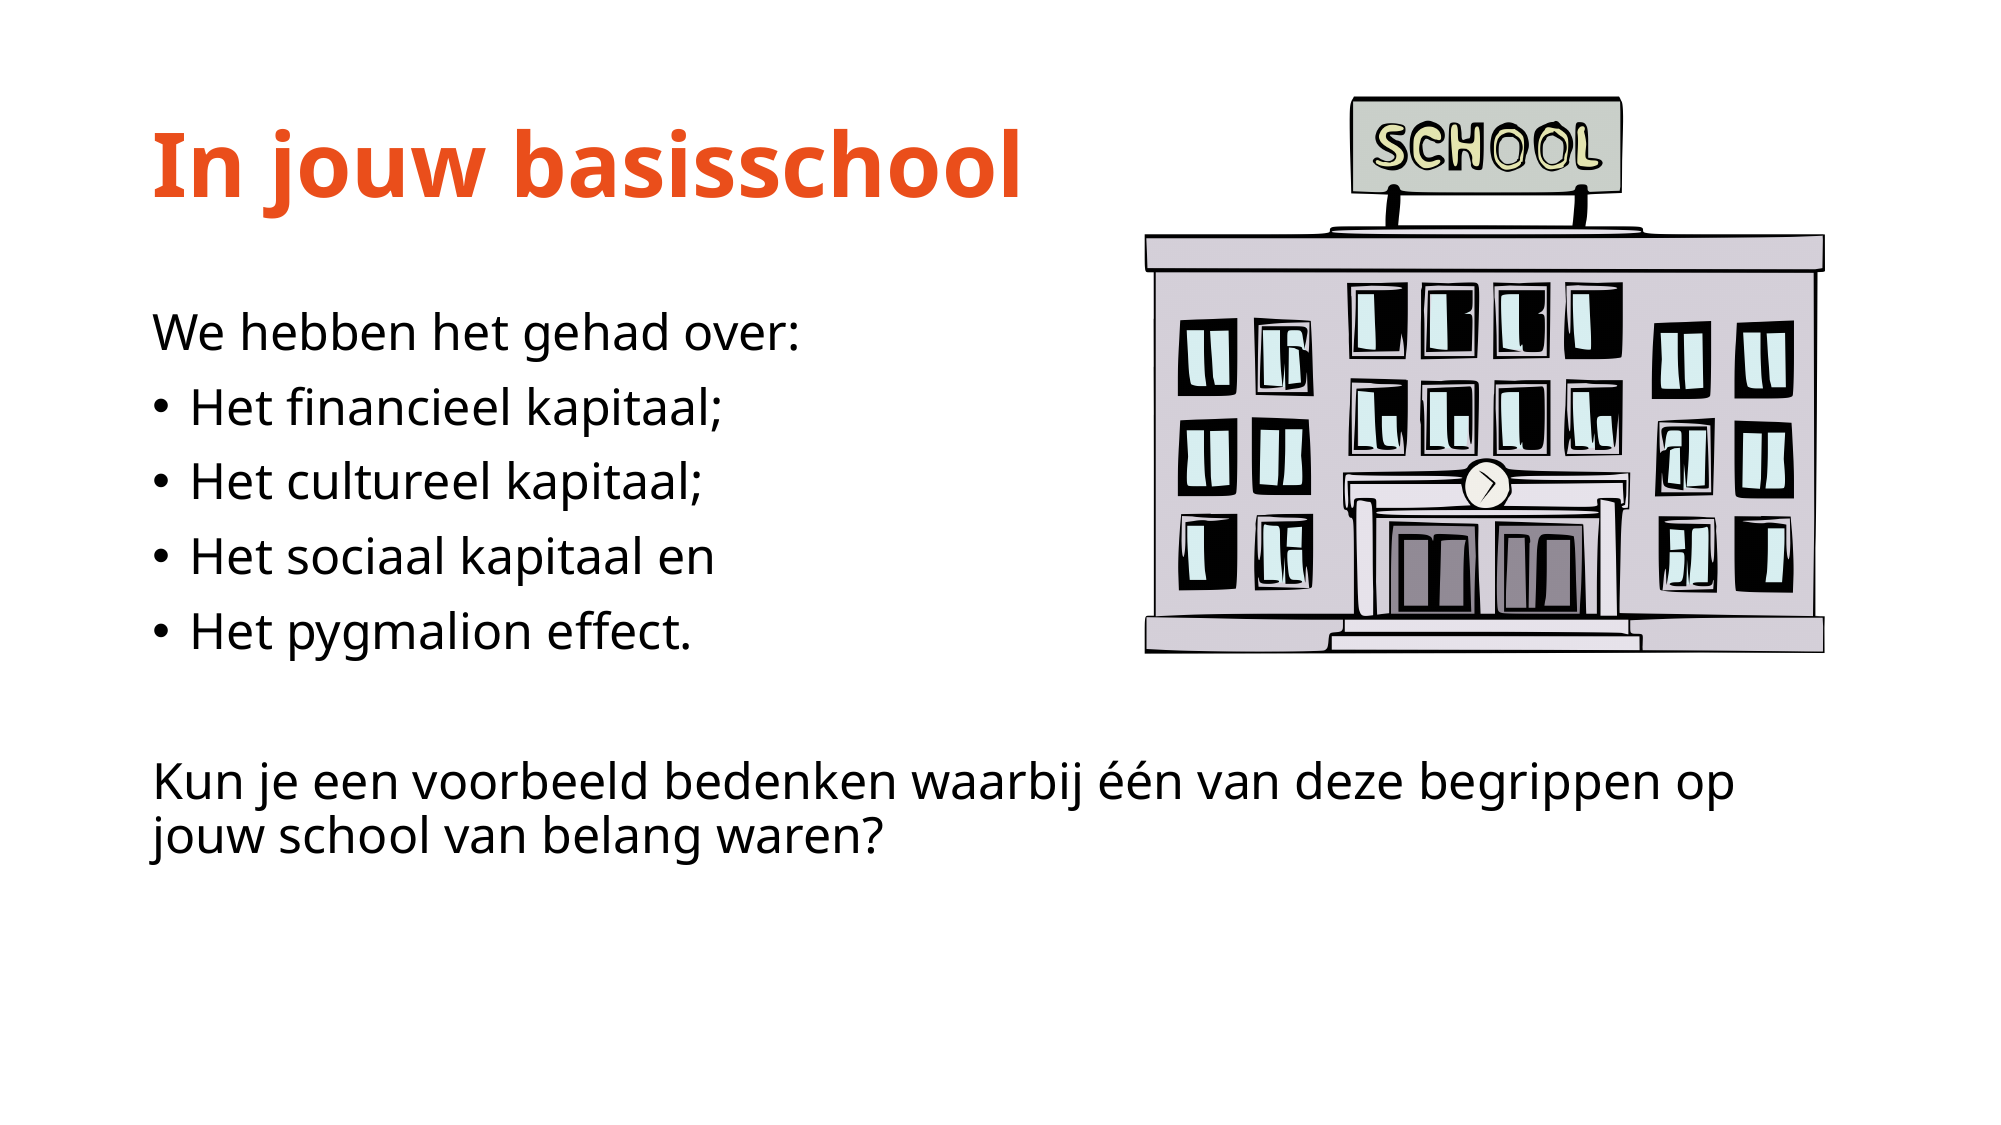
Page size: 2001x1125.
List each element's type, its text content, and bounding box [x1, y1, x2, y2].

title In jouw basisschool [137, 59, 1863, 278]
list We hebben het gehad over: Het financieel kapitaal; Het cultureel kapitaal; Het sociaal kapitaal en Het pygmalion effect. Kun je een voorbeeld bedenken waarbij één van deze begrippen op jouw school van belang waren? [137, 299, 1863, 1014]
picture [1141, 89, 1829, 657]
